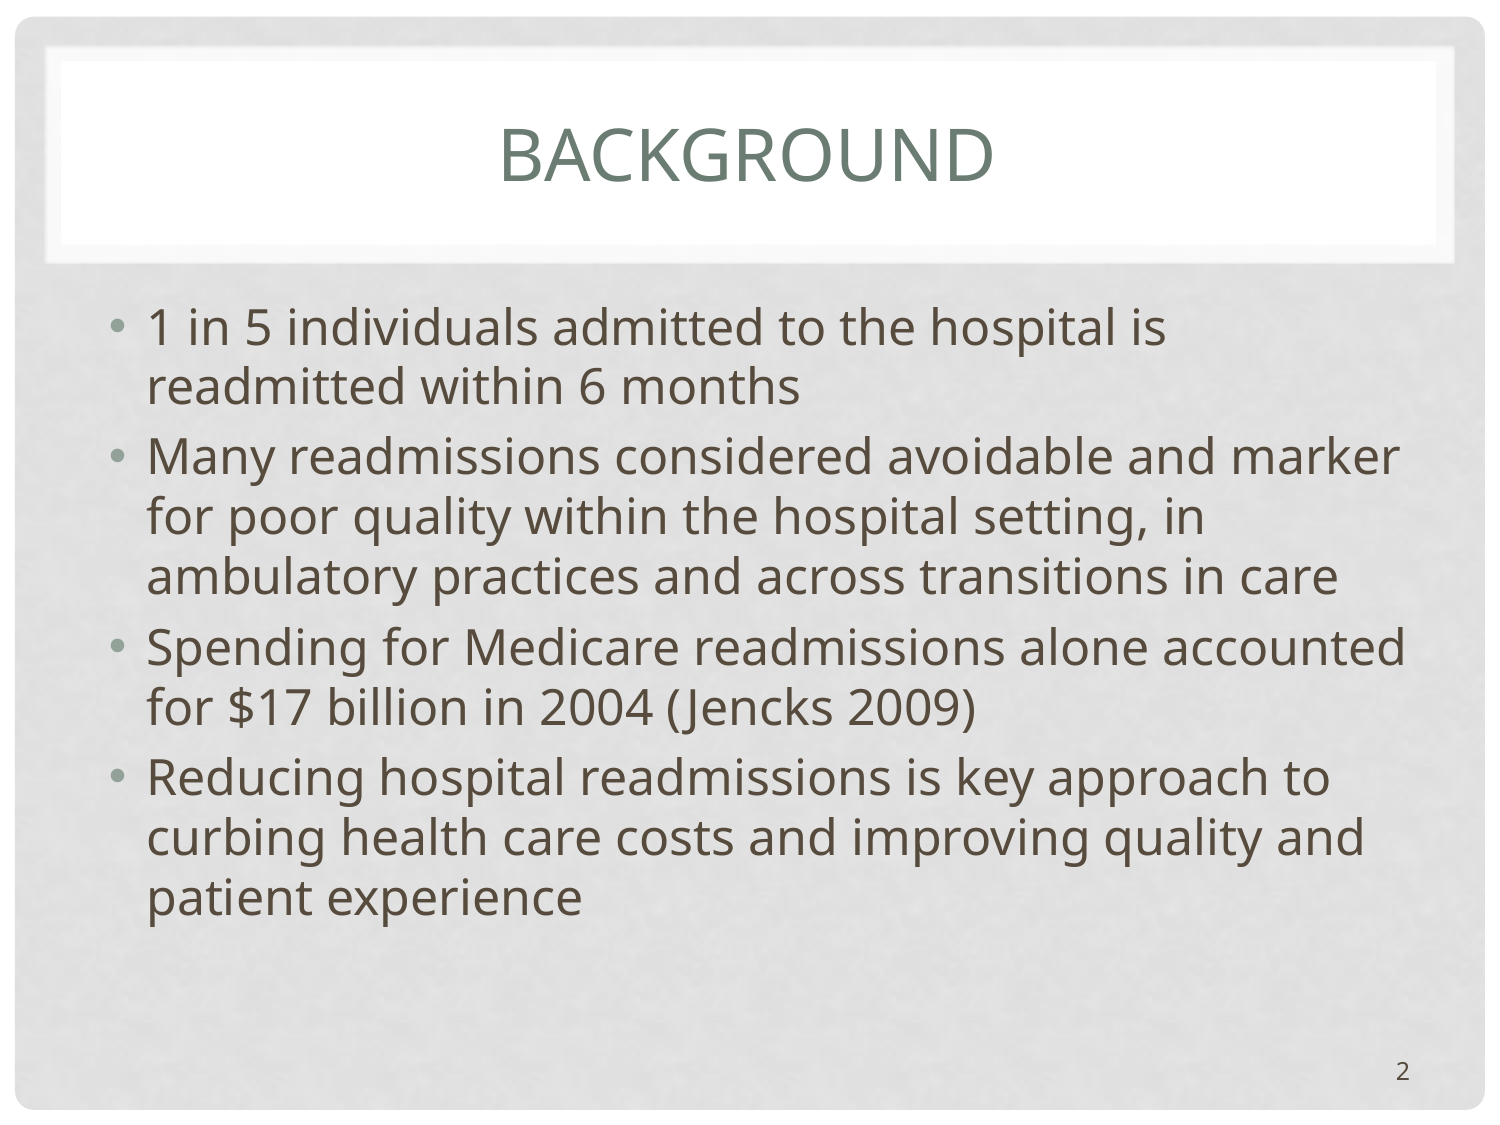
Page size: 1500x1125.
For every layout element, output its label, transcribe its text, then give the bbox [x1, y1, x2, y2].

title Background [69, 66, 1425, 238]
list 1 in 5 individuals admitted to the hospital is readmitted within 6 months Many readmissions considered avoidable and marker for poor quality within the hospital setting, in ambulatory practices and across transitions in care Spending for Medicare readmissions alone accounted for $17 billion in 2004 (Jencks 2009) Reducing hospital readmissions is key approach to curbing health care costs and improving quality and patient experience [75, 287, 1425, 1005]
slide_number 2 [1074, 1042, 1425, 1103]
